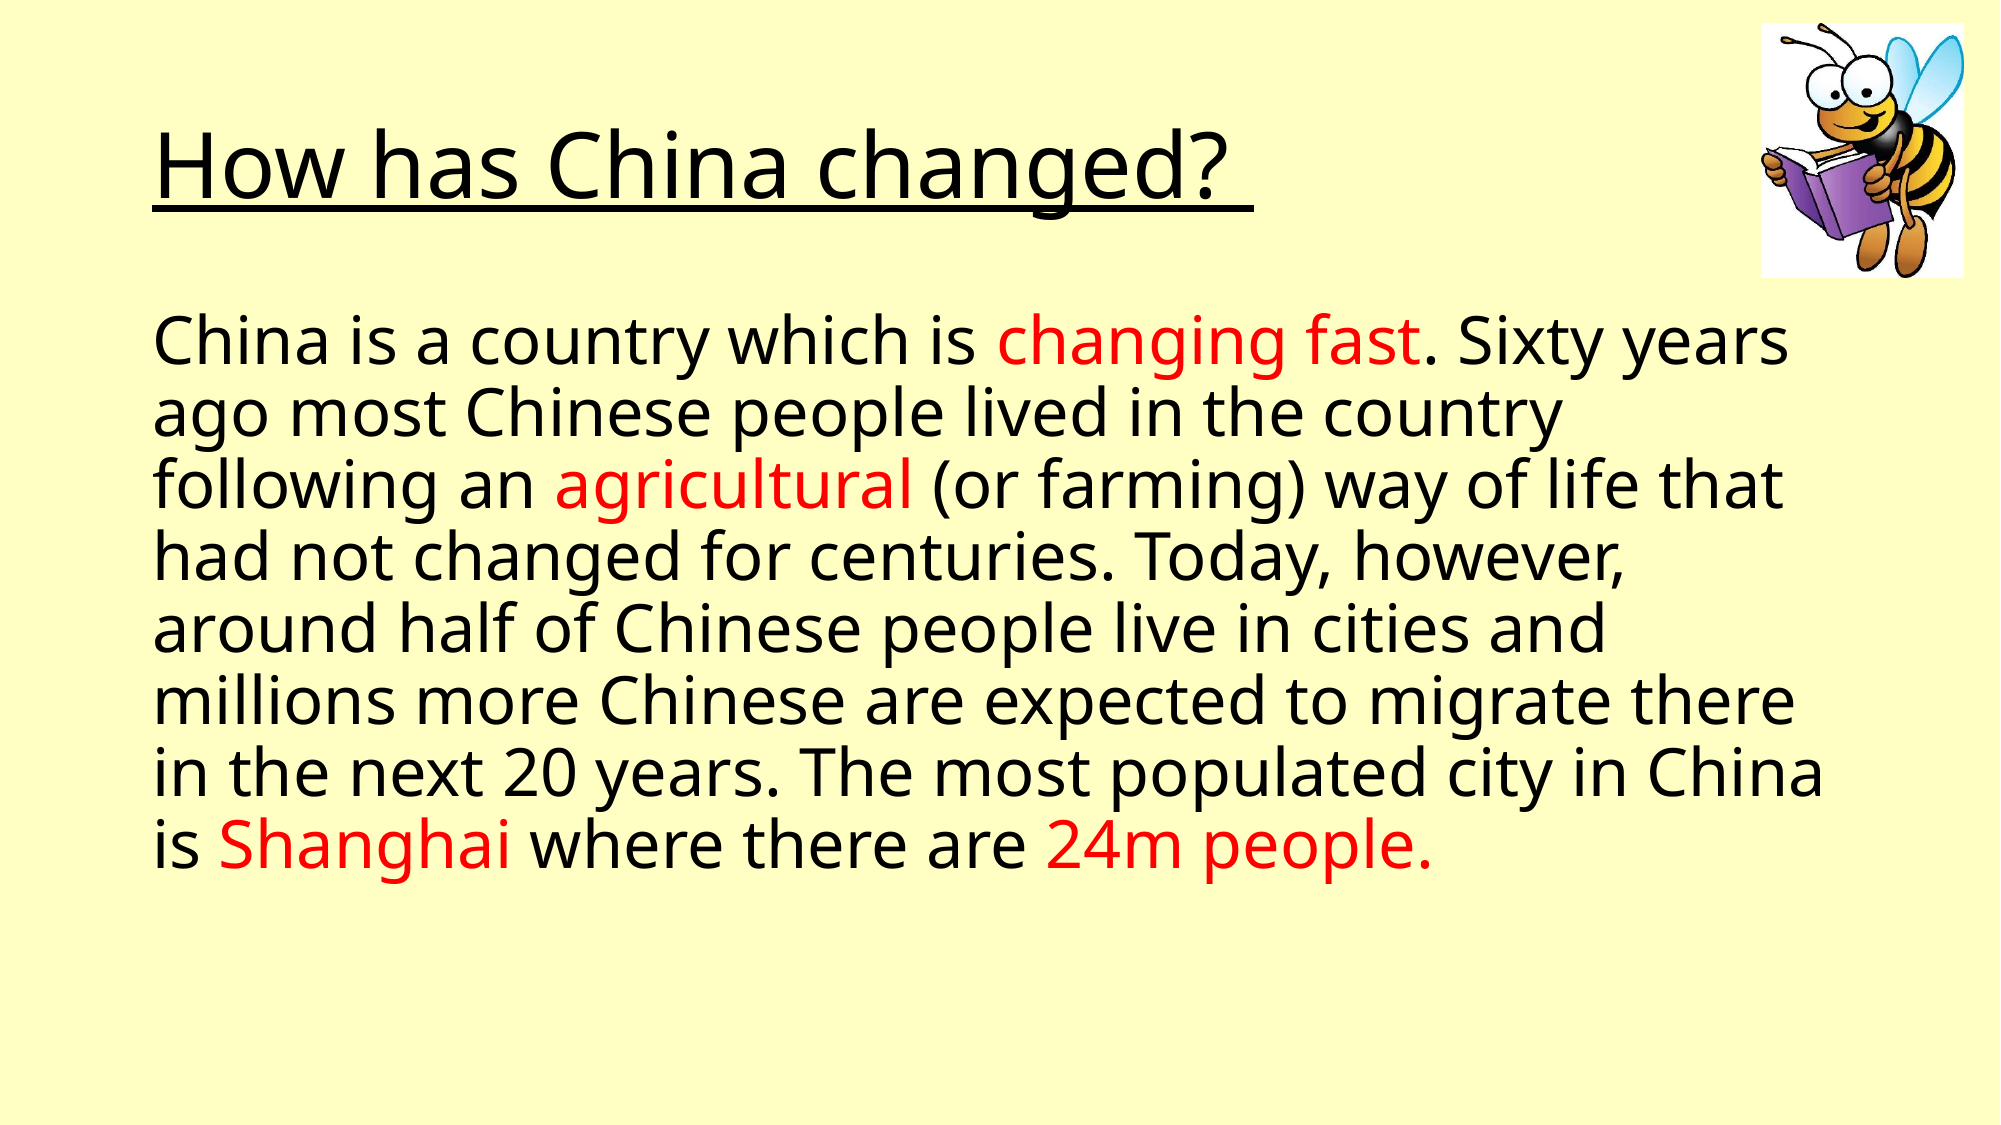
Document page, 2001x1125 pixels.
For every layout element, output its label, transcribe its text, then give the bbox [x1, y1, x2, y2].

title How has China changed? [137, 59, 1761, 278]
picture [1761, 23, 1964, 278]
list China is a country which is changing fast. Sixty years ago most Chinese people lived in the country following an agricultural (or farming) way of life that had not changed for centuries. Today, however, around half of Chinese people live in cities and millions more Chinese are expected to migrate there in the next 20 years. The most populated city in China is Shanghai where there are 24m people. [137, 299, 1863, 1014]
